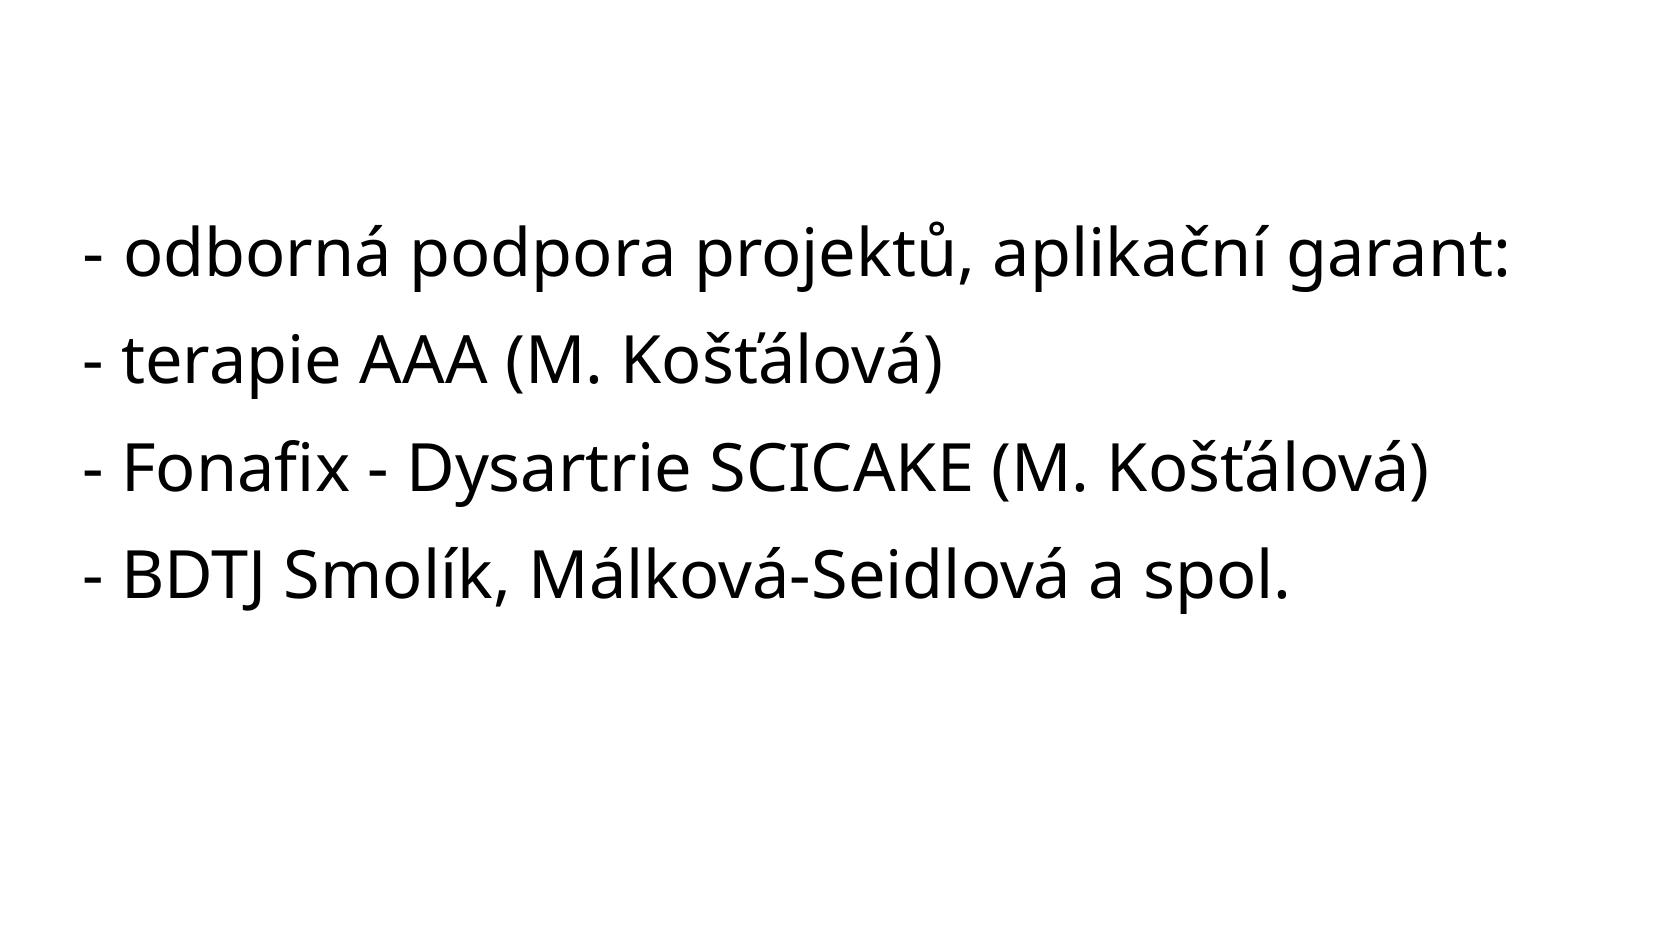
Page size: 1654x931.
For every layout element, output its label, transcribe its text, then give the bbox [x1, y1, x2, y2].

list - odborná podpora projektů, aplikační garant: - terapie AAA (M. Košťálová) - Fonafix - Dysartrie SCICAKE (M. Košťálová) - BDTJ Smolík, Málková-Seidlová a spol. [82, 212, 1569, 825]
